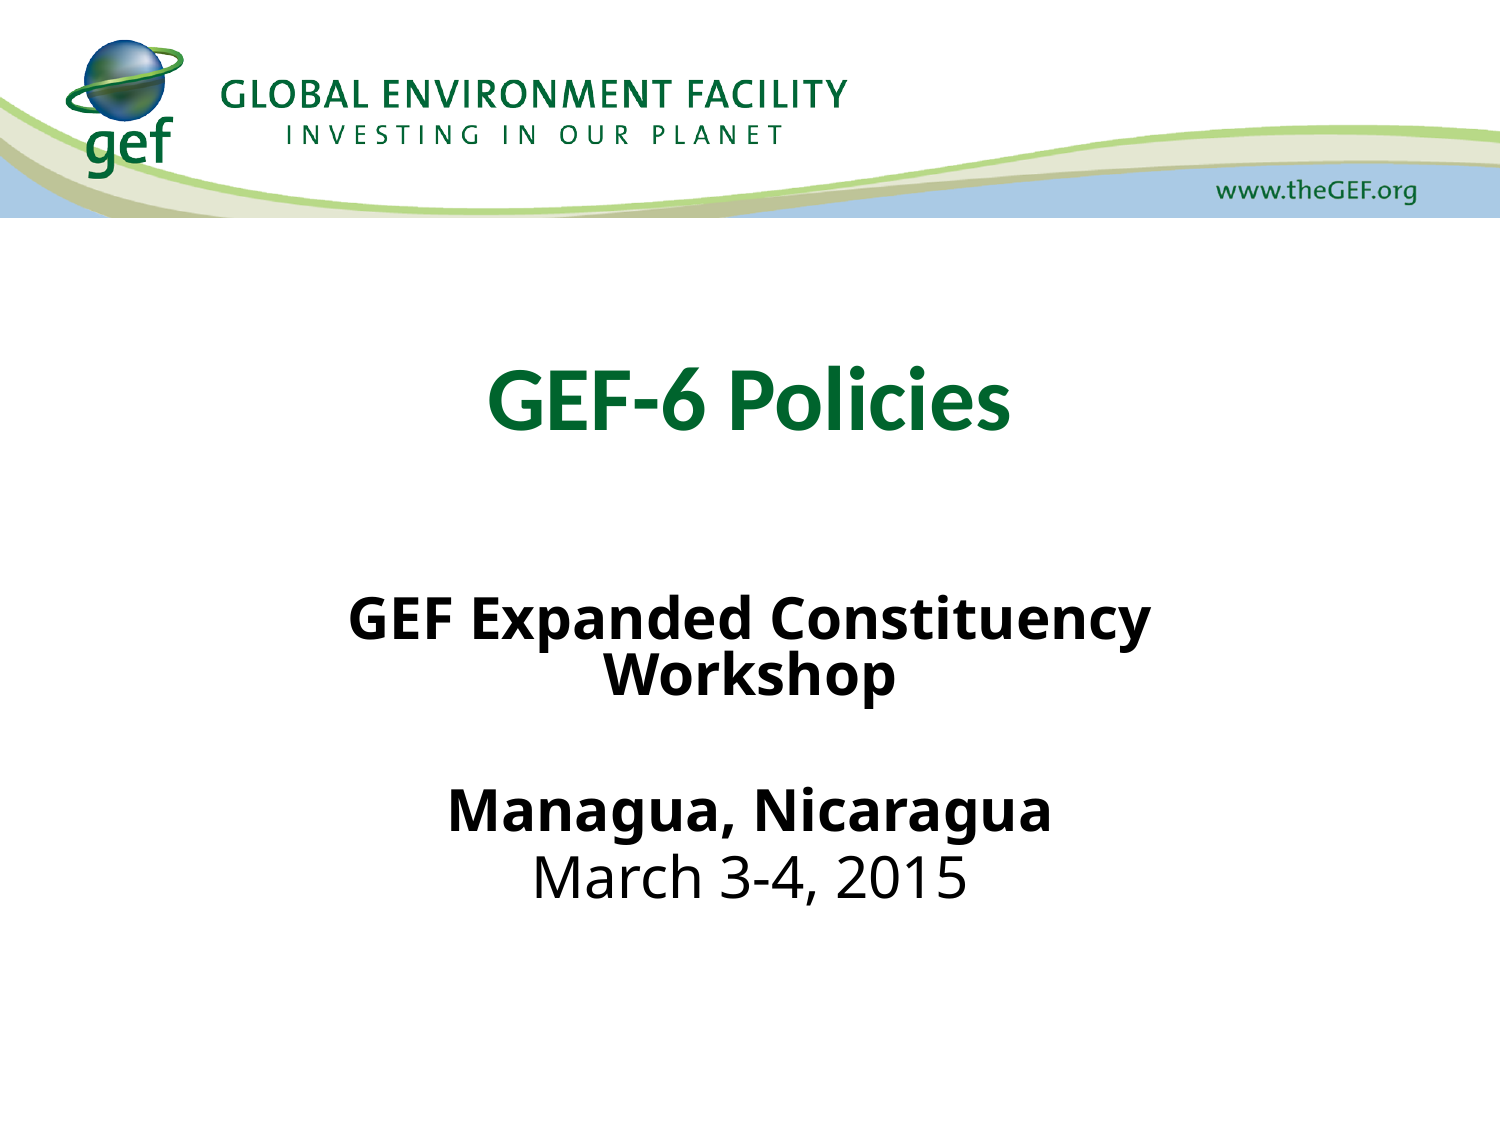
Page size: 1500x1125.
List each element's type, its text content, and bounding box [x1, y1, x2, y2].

subtitle GEF Expanded Constituency Workshop Managua, Nicaragua March 3-4, 2015 [225, 587, 1275, 1050]
picture [0, 12, 1500, 218]
title GEF-6 Policies [75, 299, 1425, 488]
